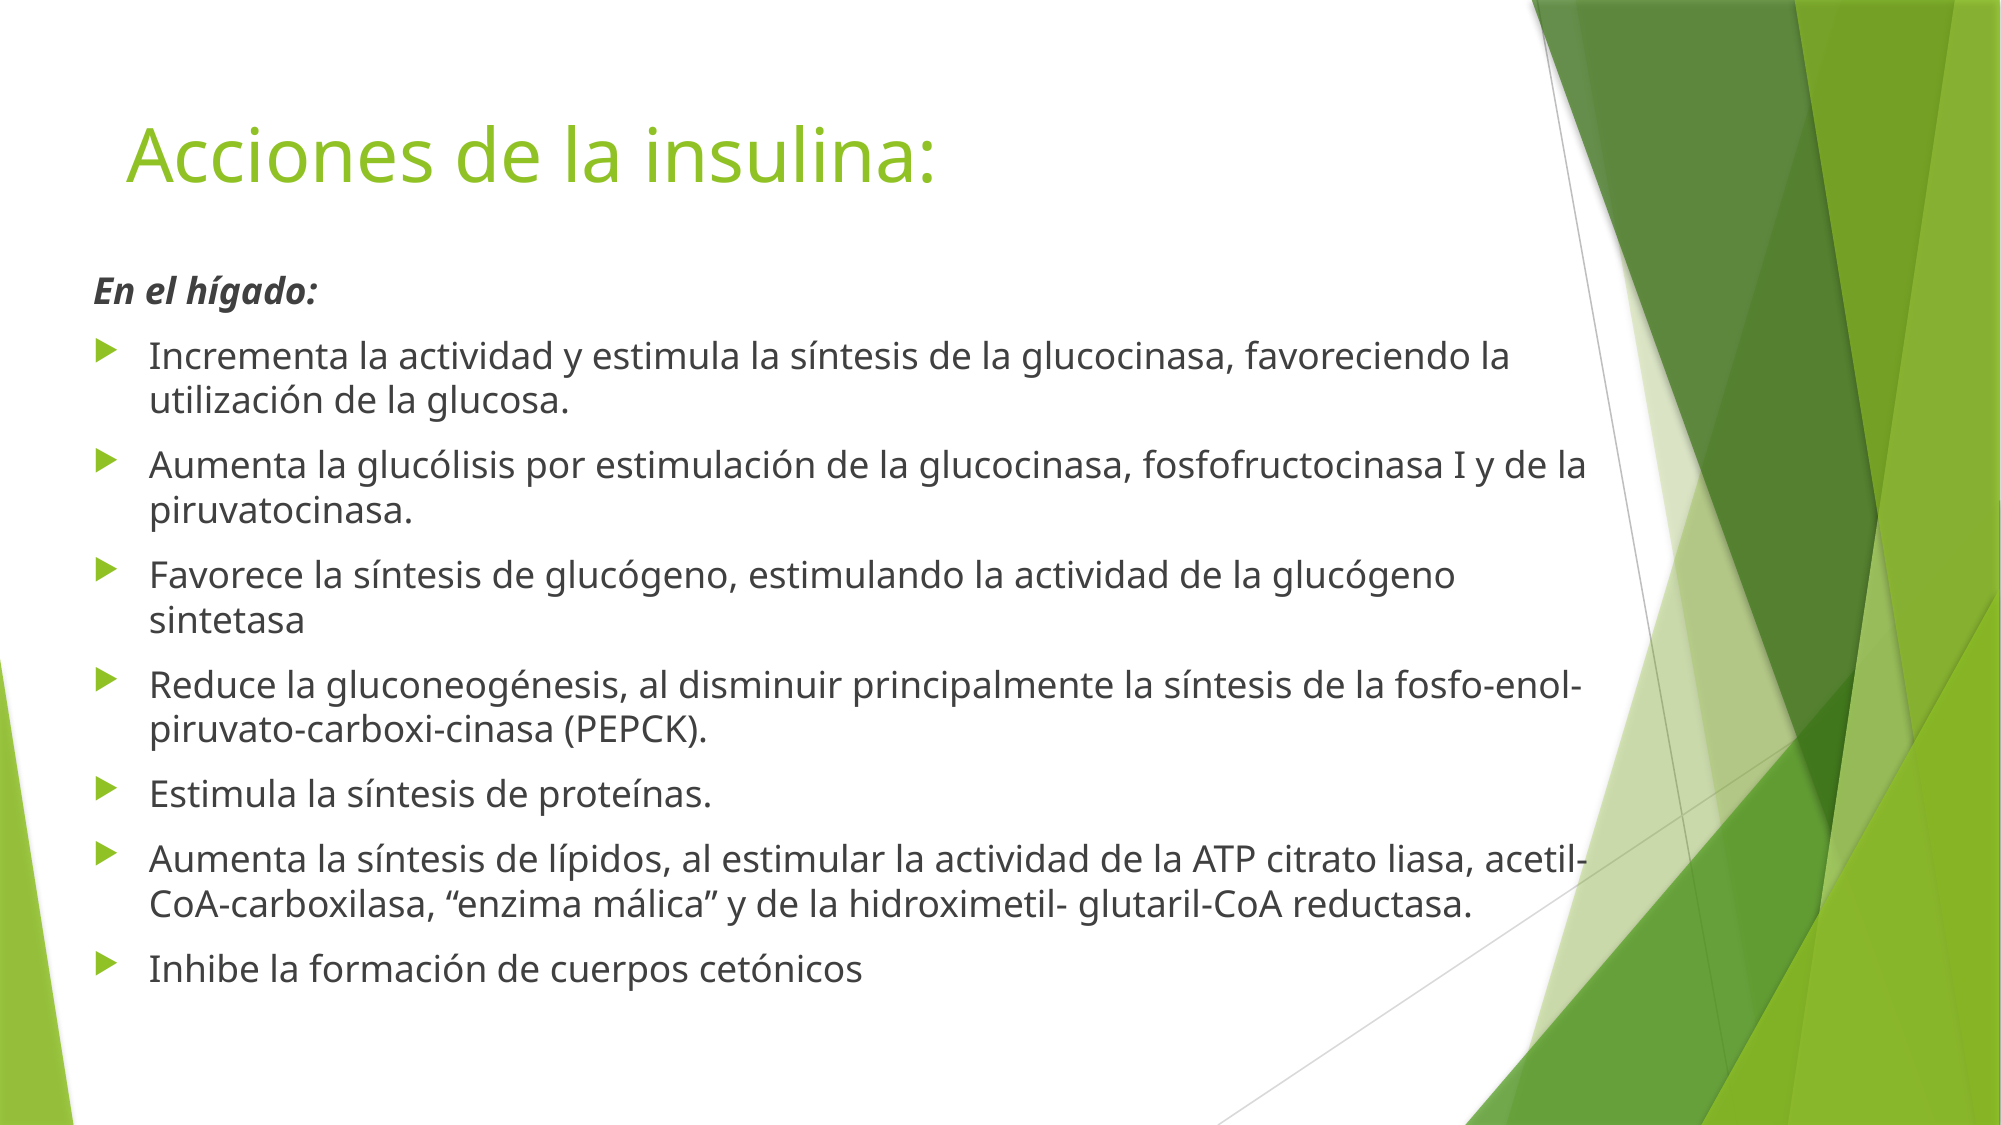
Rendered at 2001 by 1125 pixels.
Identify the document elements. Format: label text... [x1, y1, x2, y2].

list En el hígado: Incrementa la actividad y estimula la síntesis de la glucocinasa, favoreciendo la utilización de la glucosa. Aumenta la glucólisis por estimulación de la glucocinasa, fosfofructocinasa I y de la piruvatocinasa. Favorece la síntesis de glucógeno, estimulando la actividad de la glucógeno sintetasa Reduce la gluconeogénesis, al disminuir principalmente la síntesis de la fosfo-enol-piruvato-carboxi-cinasa (PEPCK). Estimula la síntesis de proteínas. Aumenta la síntesis de lípidos, al estimular la actividad de la ATP citrato liasa, acetil-CoA-carboxilasa, “enzima málica” y de la hidroximetil- glutaril-CoA reductasa. Inhibe la formación de cuerpos cetónicos [78, 259, 1608, 1014]
title Acciones de la insulina: [111, 99, 1522, 259]
